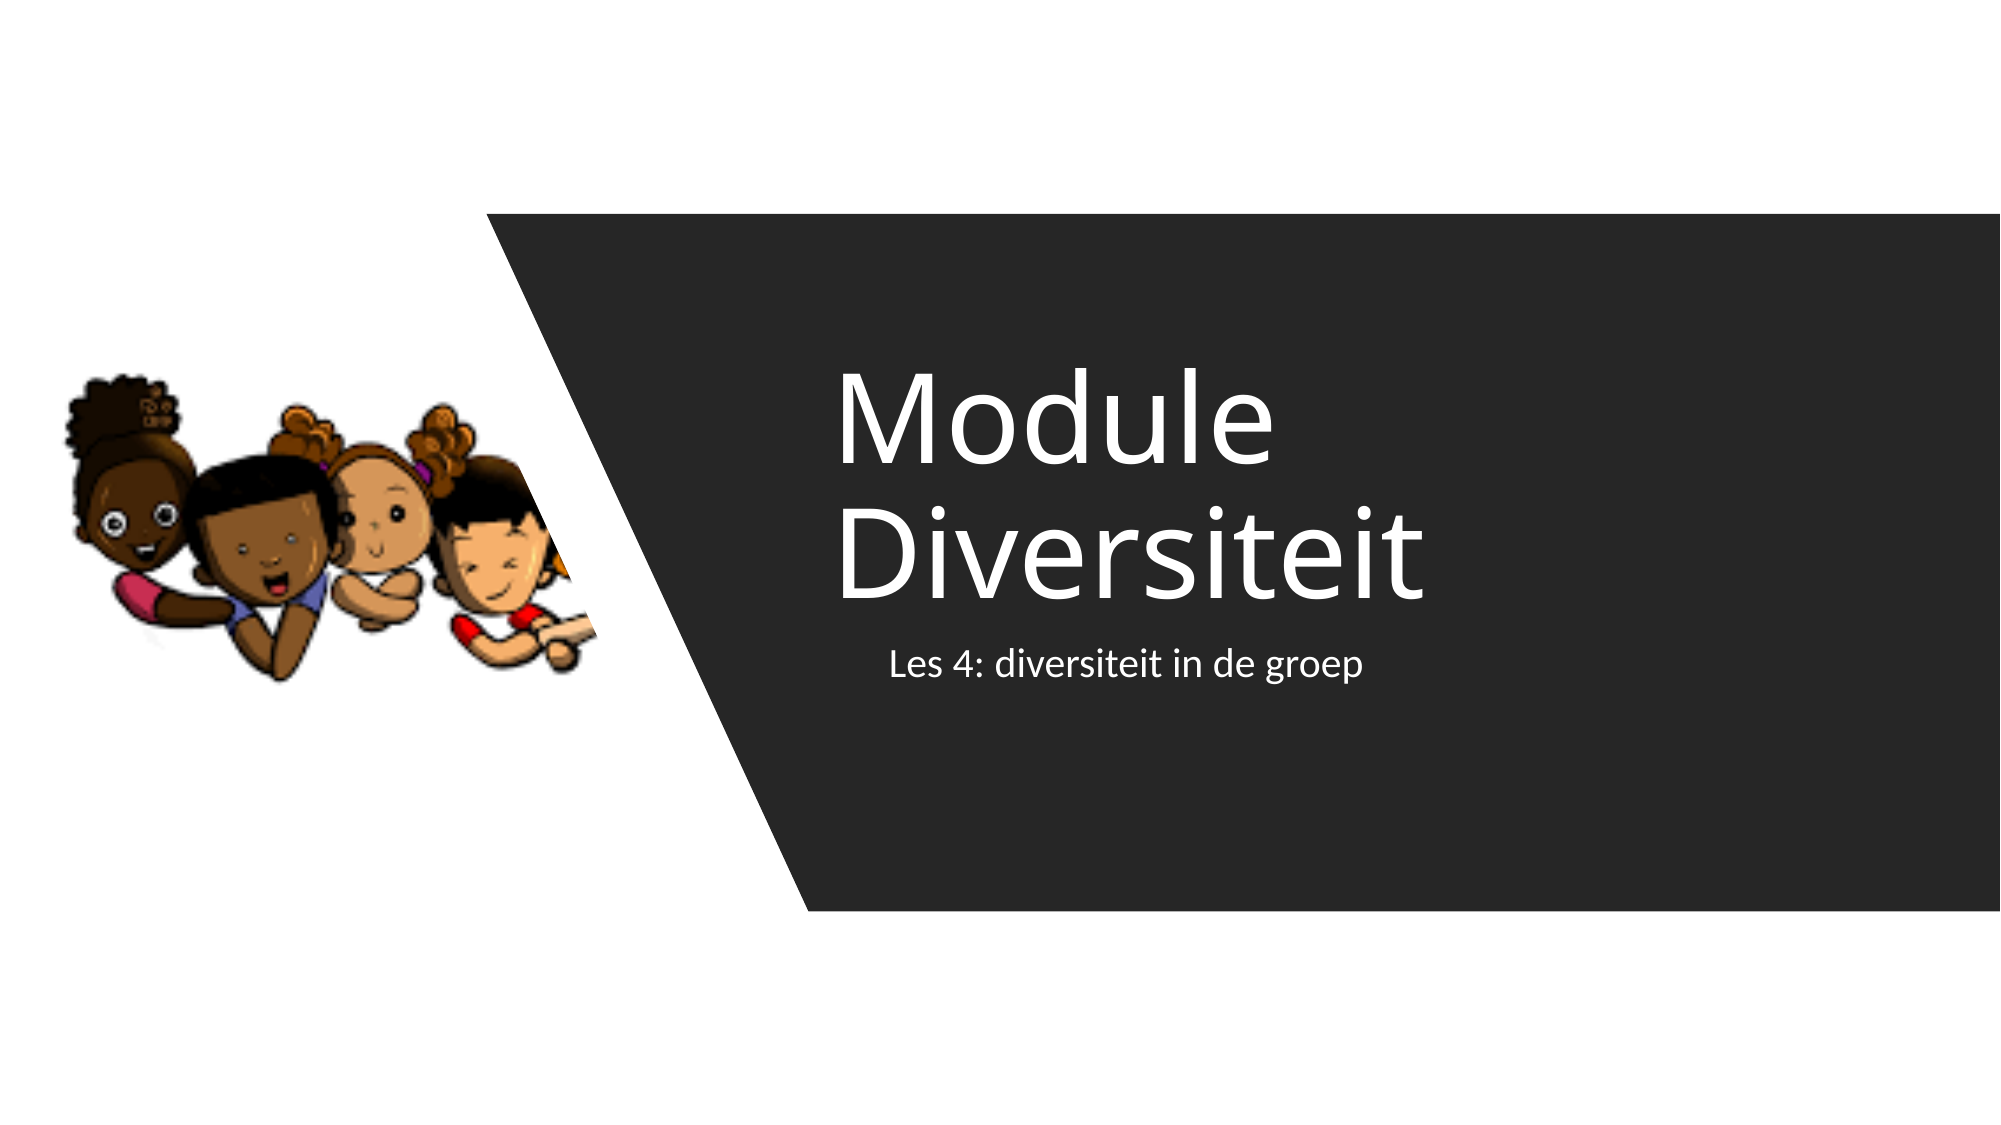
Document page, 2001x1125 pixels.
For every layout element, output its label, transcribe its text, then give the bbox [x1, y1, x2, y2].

subtitle Les 4: diversiteit in de groep [873, 633, 1863, 784]
title Module Diversiteit [816, 299, 1863, 633]
text_box [484, 212, 2000, 913]
picture [0, 213, 724, 912]
